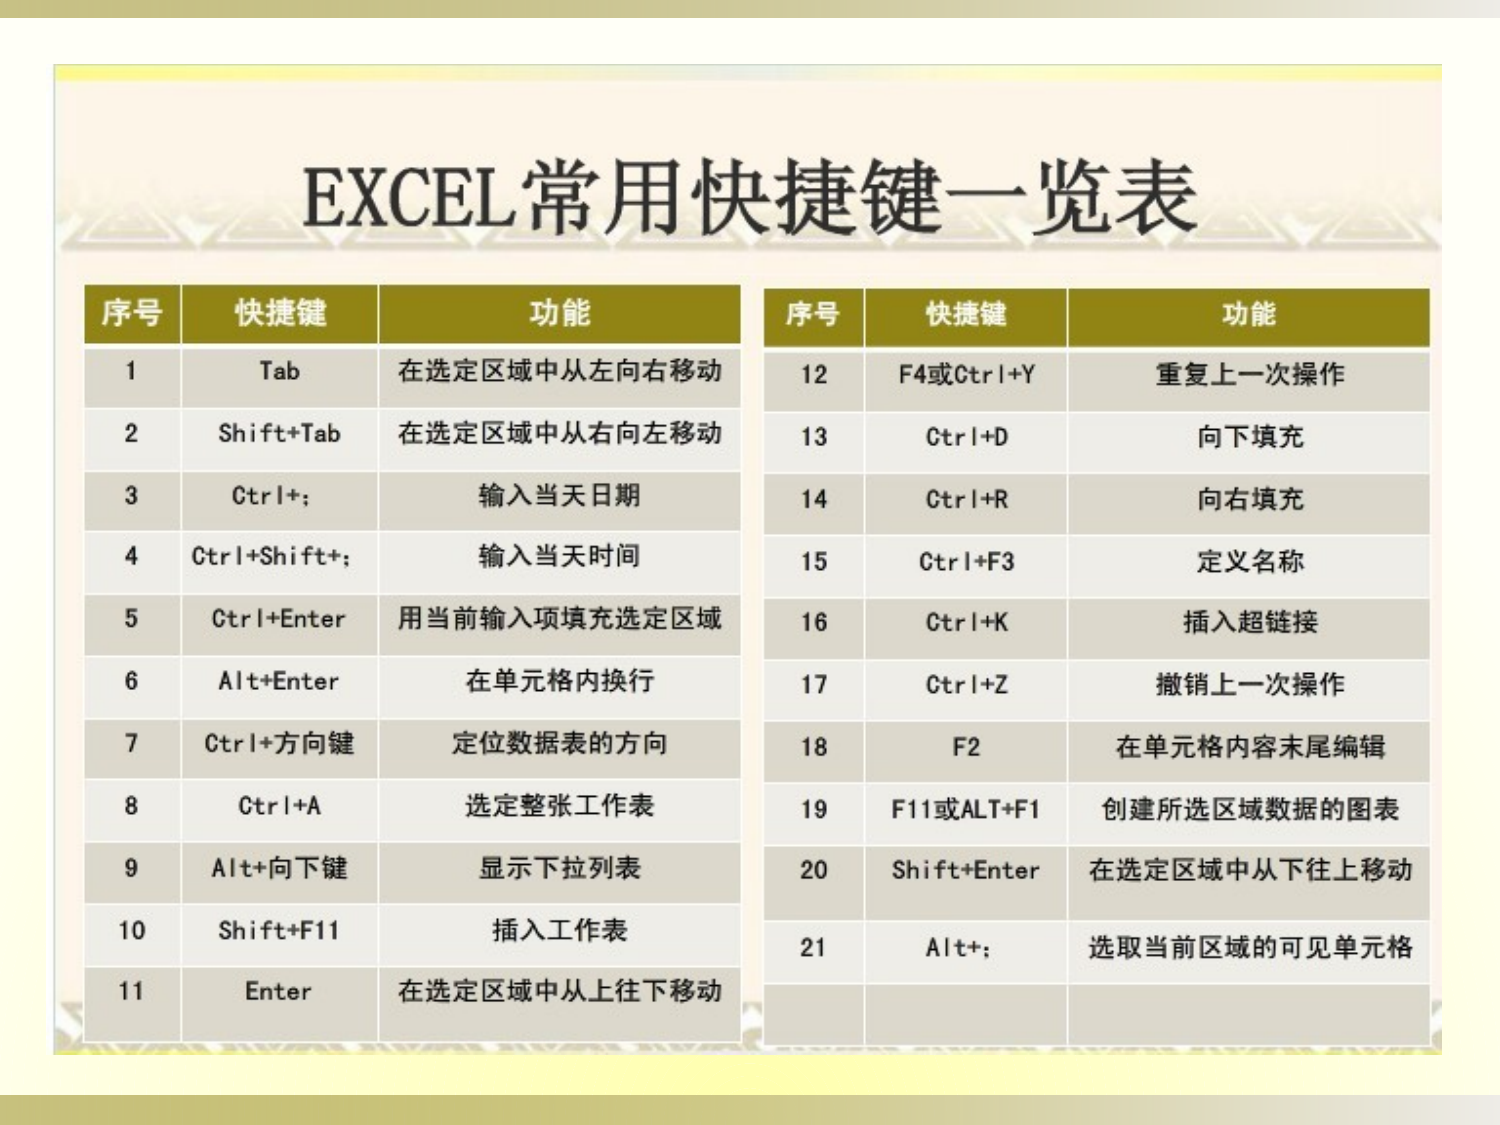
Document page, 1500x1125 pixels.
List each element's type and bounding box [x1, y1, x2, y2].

picture [46, 63, 1442, 1056]
